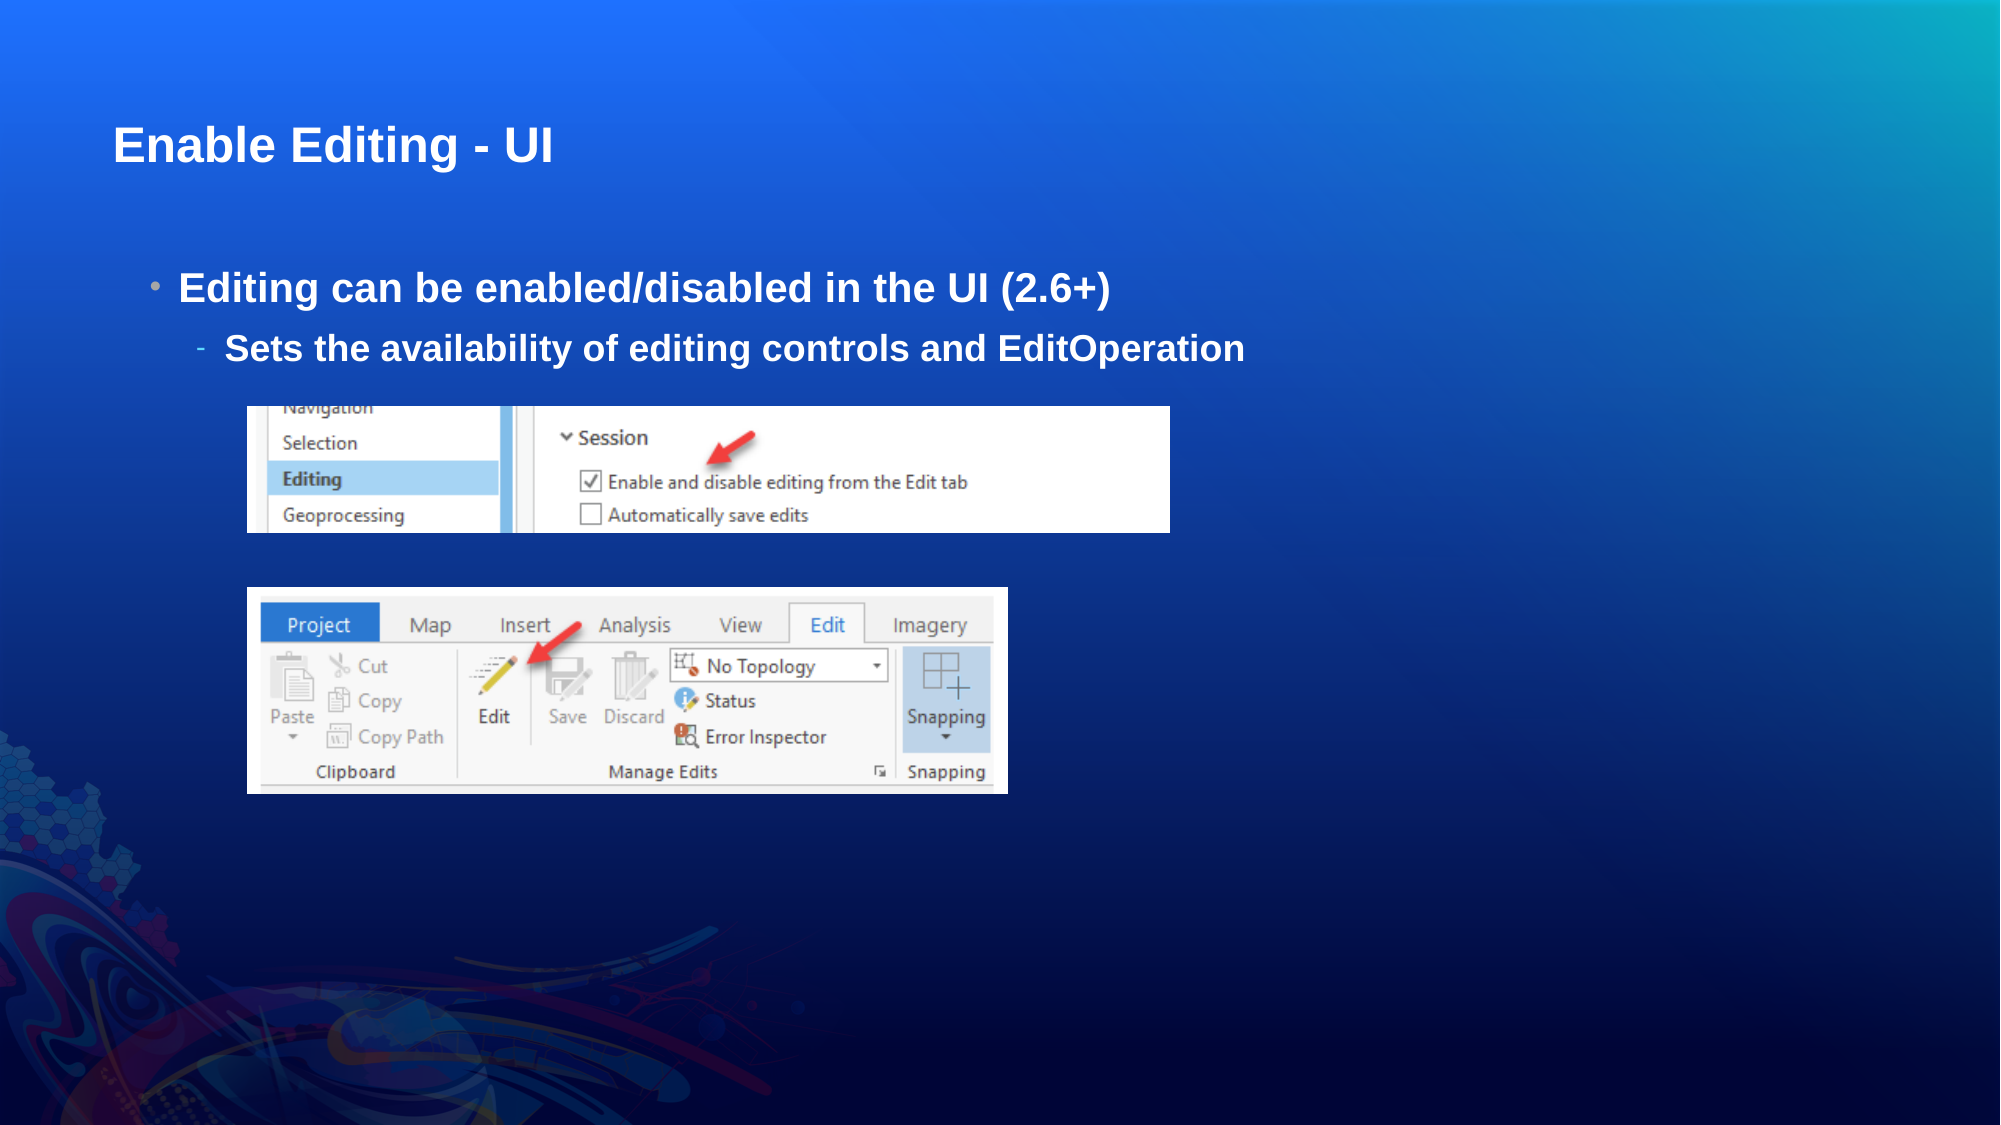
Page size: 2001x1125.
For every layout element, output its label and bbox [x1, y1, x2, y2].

picture [247, 587, 1008, 794]
picture [247, 405, 1170, 533]
text_box [0, 0, 2000, 1125]
